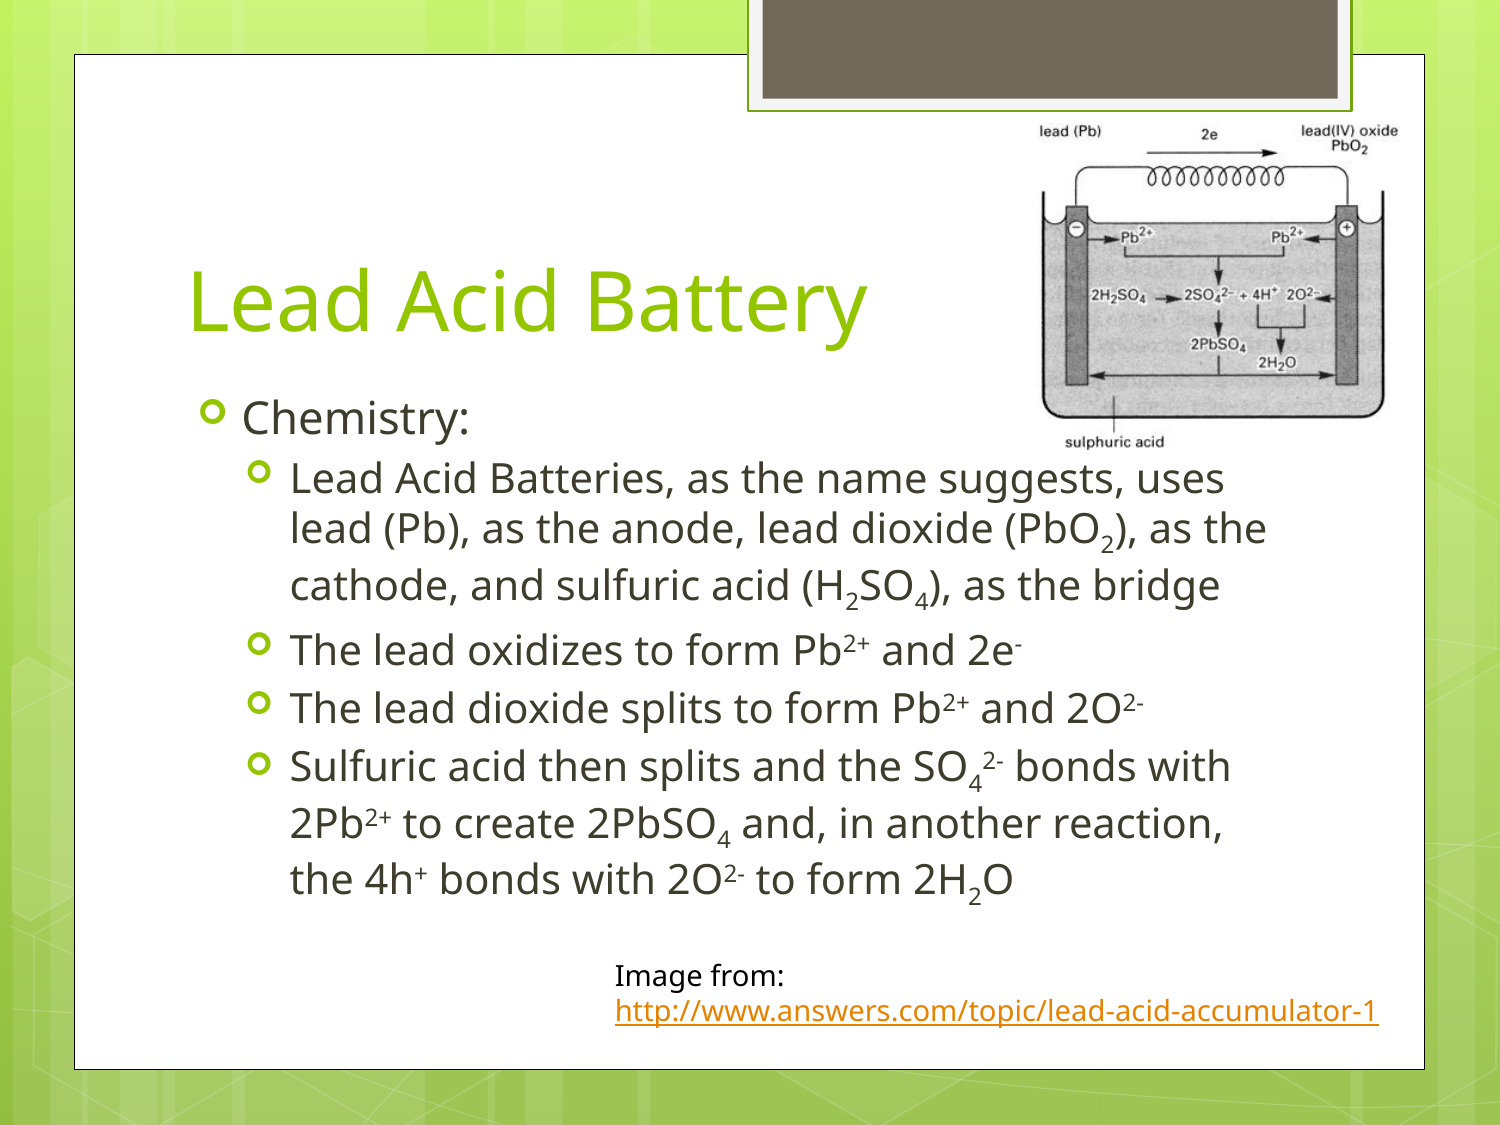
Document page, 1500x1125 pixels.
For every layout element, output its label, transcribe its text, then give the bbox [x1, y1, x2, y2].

text_box Image from: http://www.answers.com/topic/lead-acid-accumulator-1 [600, 950, 1400, 1040]
picture [1037, 122, 1401, 451]
list Chemistry: Lead Acid Batteries, as the name suggests, uses lead (Pb), as the anode, lead dioxide (PbO2), as the cathode, and sulfuric acid (H2SO4), as the bridge The lead oxidizes to form Pb2+ and 2e- The lead dioxide splits to form Pb2+ and 2O2- Sulfuric acid then splits and the SO42- bonds with 2Pb2+ to create 2PbSO4 and, in another reaction, the 4h+ bonds with 2O2- to form 2H2O [171, 381, 1283, 957]
title Lead Acid Battery [171, 168, 1031, 357]
